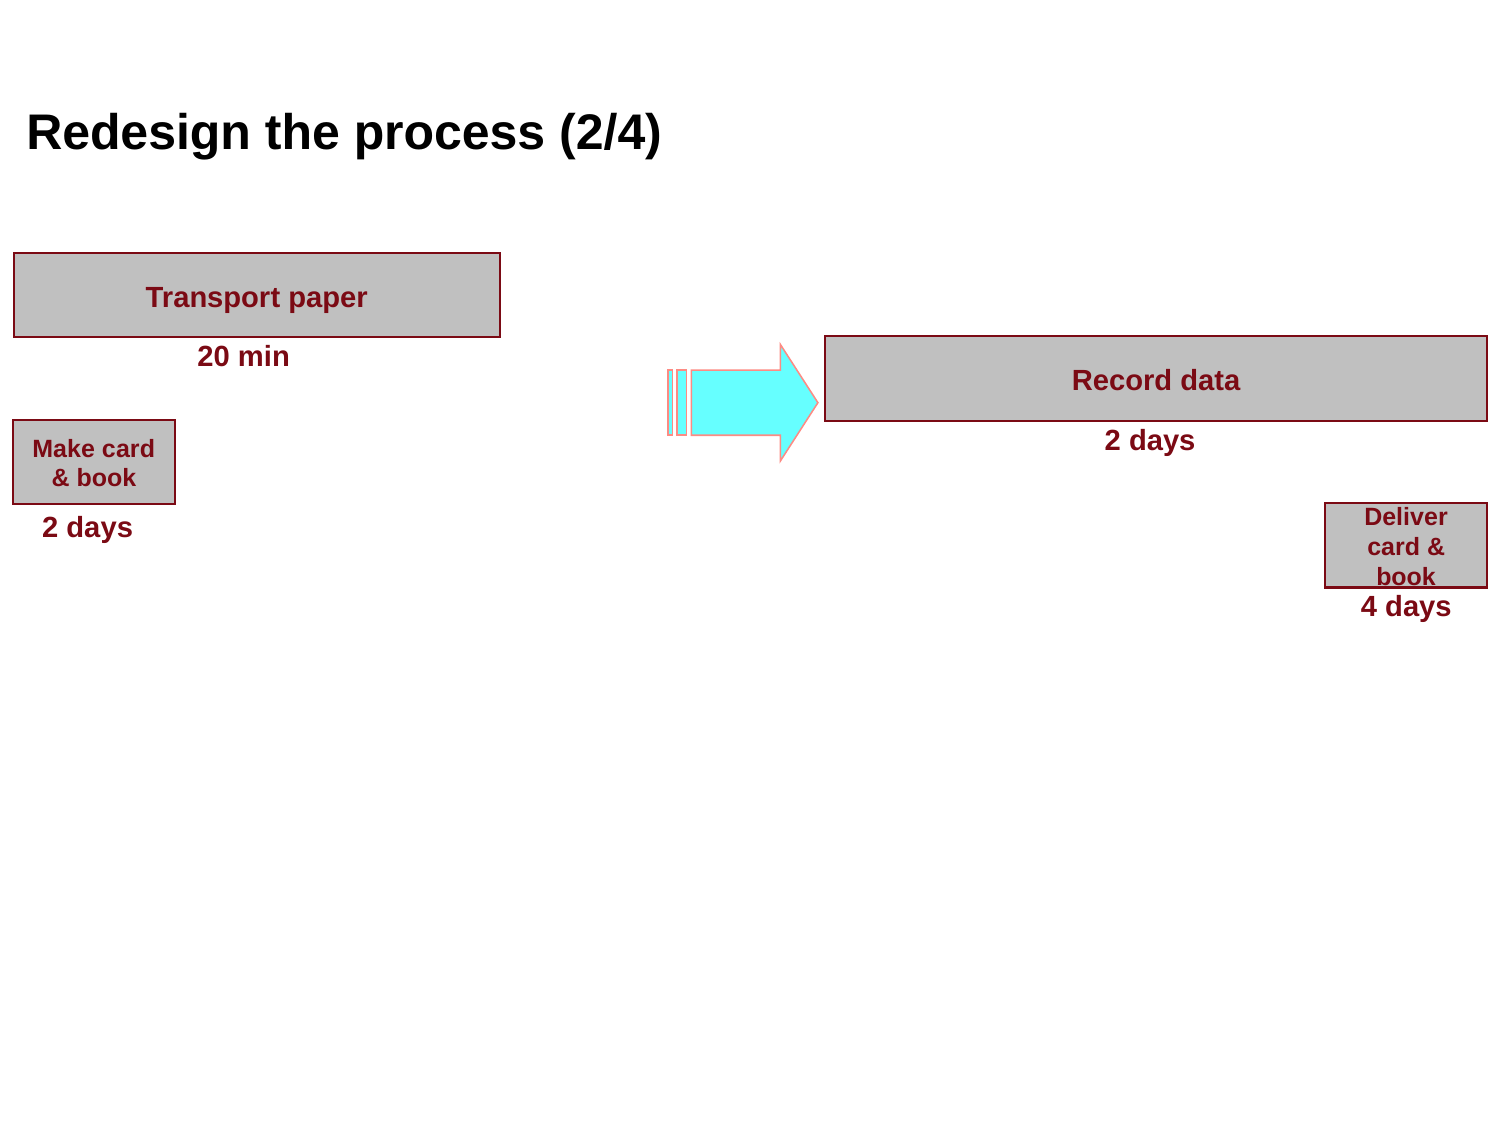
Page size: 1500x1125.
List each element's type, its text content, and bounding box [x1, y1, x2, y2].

text_box 4 days [1312, 587, 1500, 622]
text_box [691, 344, 818, 461]
text_box [677, 370, 687, 436]
text_box 2 days [0, 508, 182, 543]
title Redesign the process (2/4) [26, 99, 1472, 288]
text_box Record data [824, 336, 1488, 421]
text_box Deliver card & book [1324, 503, 1488, 587]
text_box [667, 370, 673, 436]
text_box 20 min [150, 337, 338, 372]
text_box 2 days [1056, 421, 1244, 457]
text_box Transport paper [13, 253, 500, 338]
text_box Make card & book [12, 419, 175, 505]
